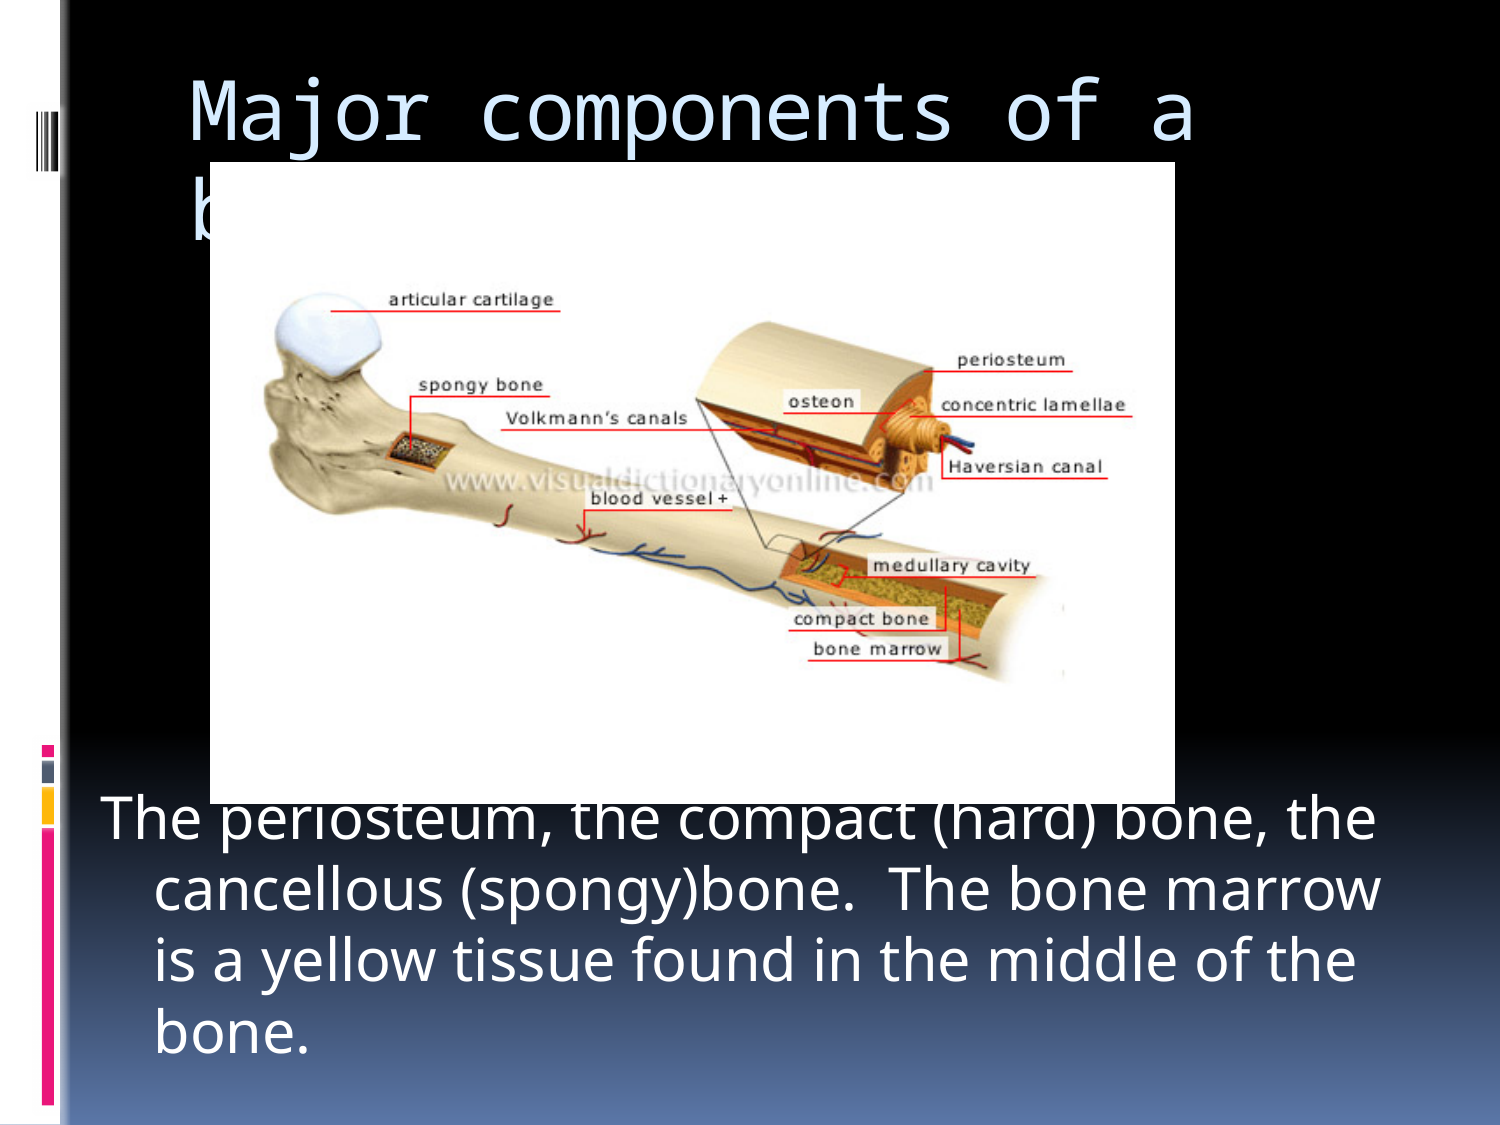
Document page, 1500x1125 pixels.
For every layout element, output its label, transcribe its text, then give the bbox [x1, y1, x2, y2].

title Major components of a bone [174, 50, 1375, 141]
list The periosteum, the compact (hard) bone, the cancellous (spongy)bone. The bone marrow is a yellow tissue found in the middle of the bone. [75, 262, 1438, 1075]
picture [209, 161, 1176, 805]
